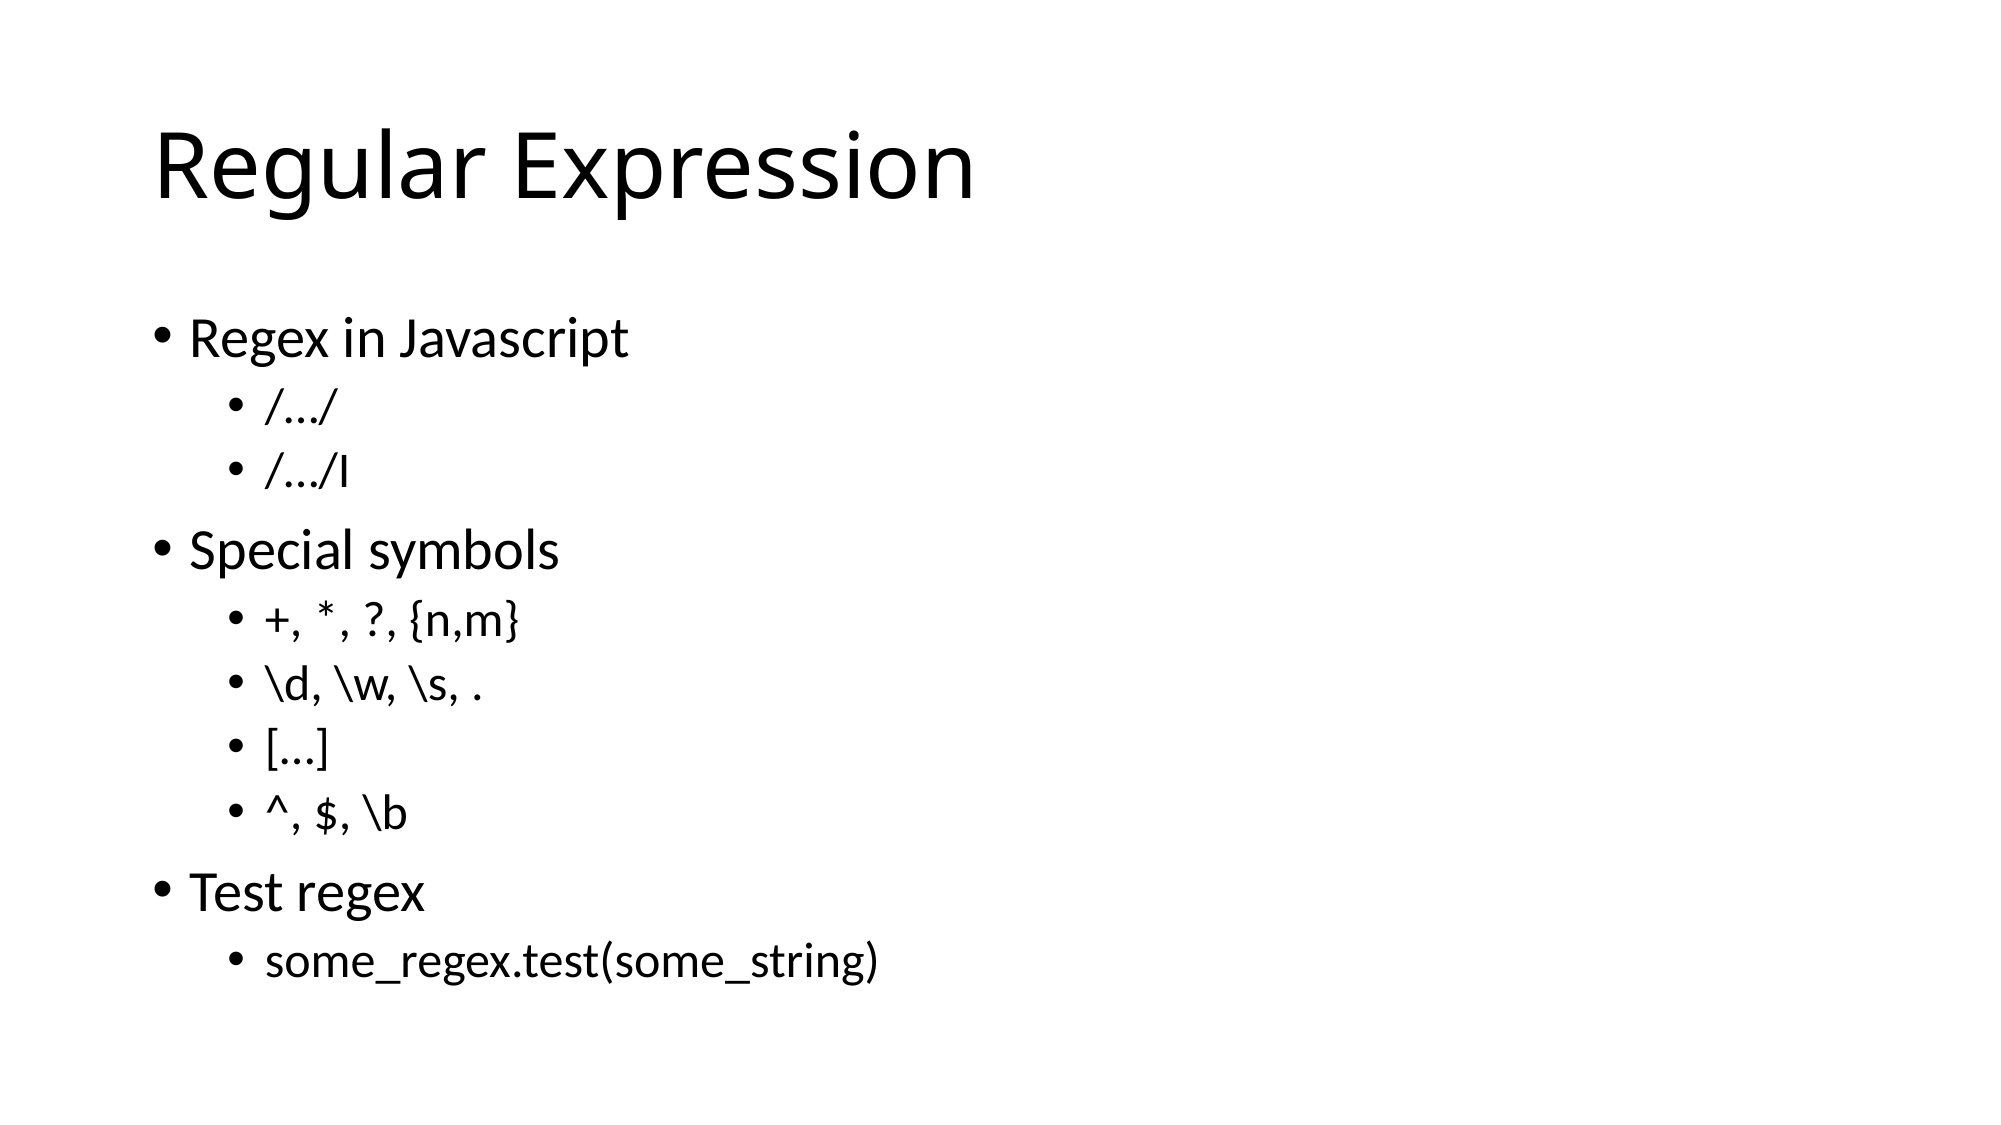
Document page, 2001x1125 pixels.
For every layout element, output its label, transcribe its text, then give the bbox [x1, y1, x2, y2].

list Regex in Javascript /…/ /…/I Special symbols +, *, ?, {n,m} \d, \w, \s, . […] ^, $, \b Test regex some_regex.test(some_string) [137, 299, 1863, 1014]
title Regular Expression [137, 59, 1863, 278]
